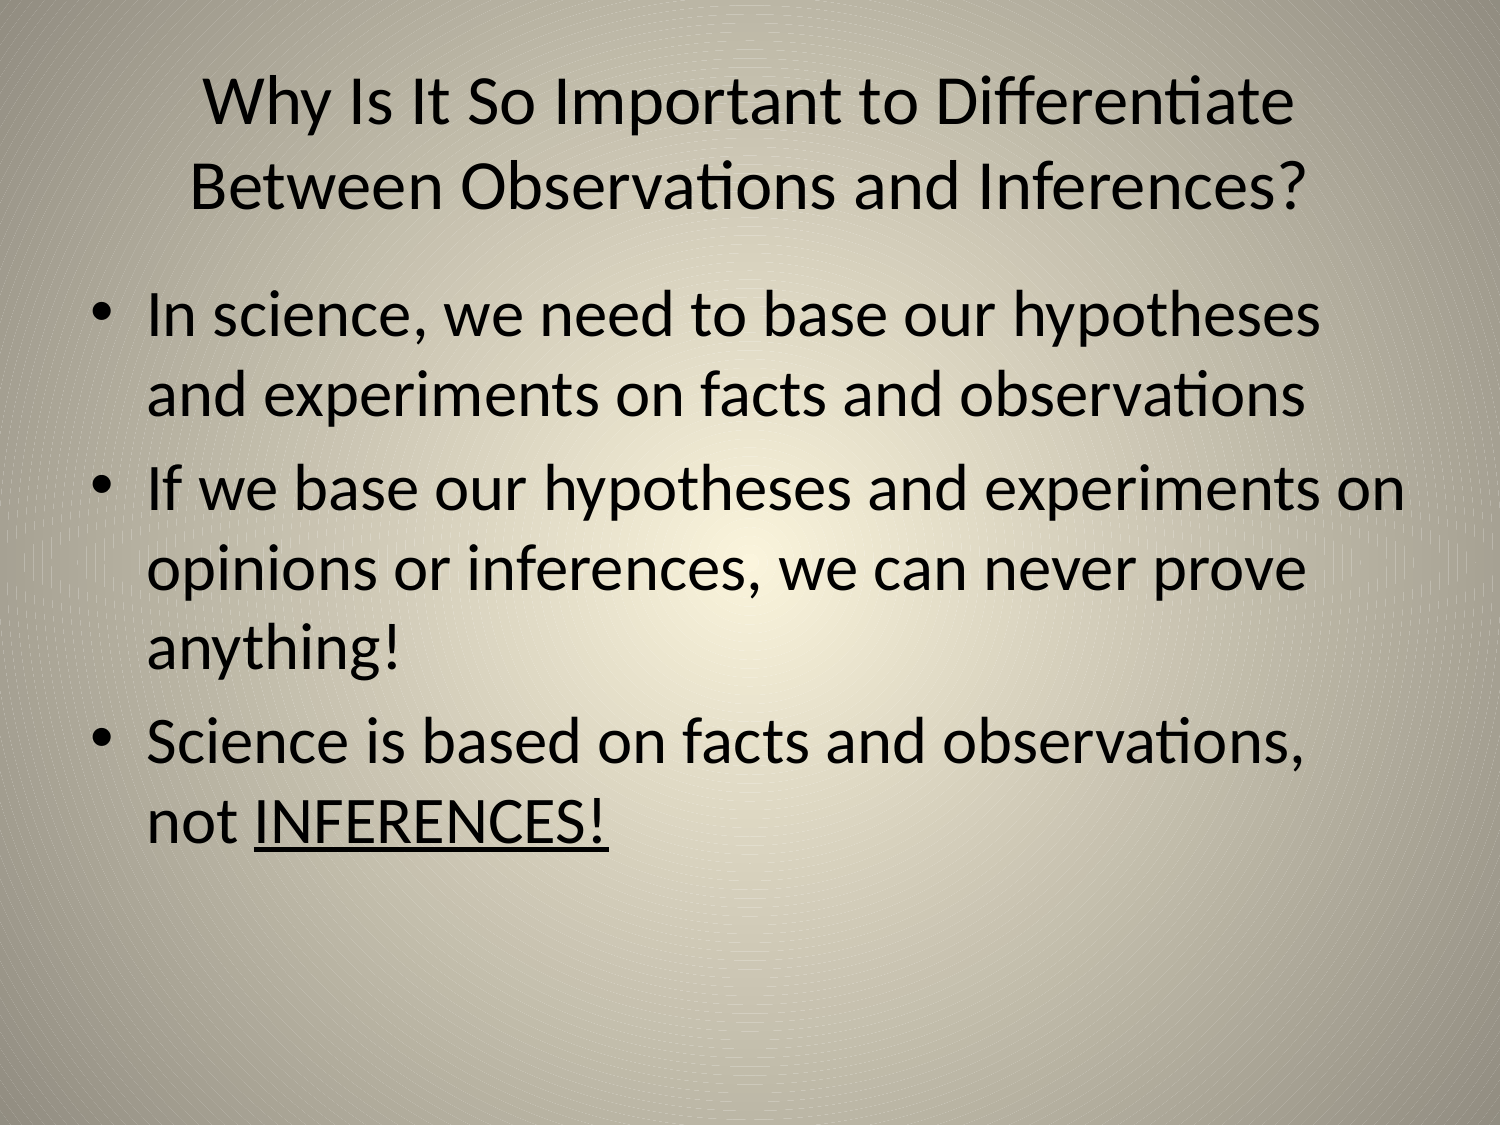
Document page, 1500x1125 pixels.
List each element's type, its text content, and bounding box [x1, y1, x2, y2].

title Why Is It So Important to Differentiate Between Observations and Inferences? [75, 45, 1425, 233]
list In science, we need to base our hypotheses and experiments on facts and observations If we base our hypotheses and experiments on opinions or inferences, we can never prove anything! Science is based on facts and observations, not INFERENCES! [75, 262, 1425, 1005]
